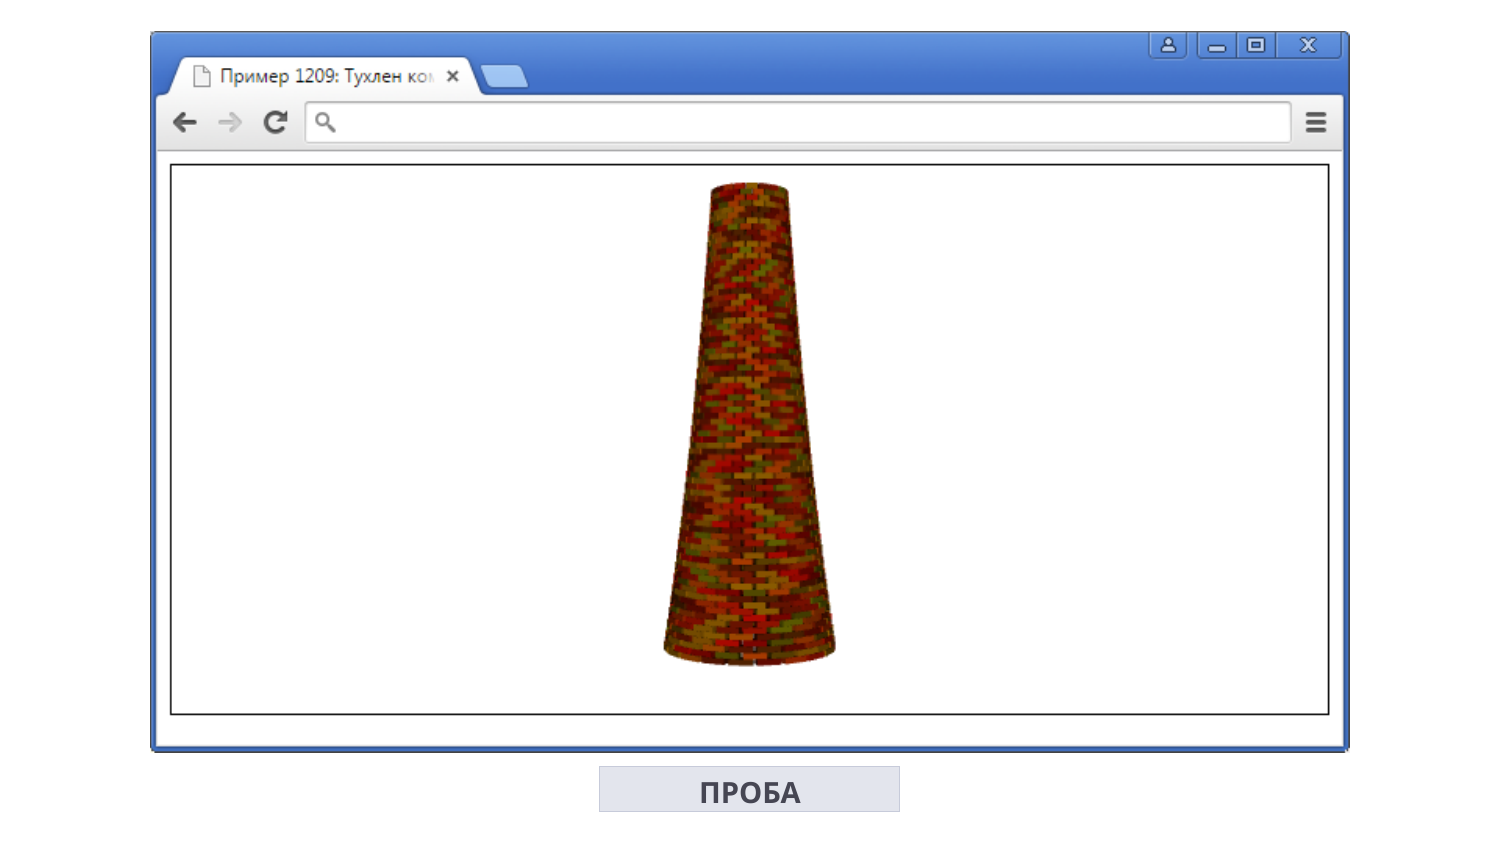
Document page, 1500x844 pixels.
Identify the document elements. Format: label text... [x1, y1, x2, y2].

text_box ПРОБА [599, 766, 900, 812]
picture [149, 31, 1351, 753]
